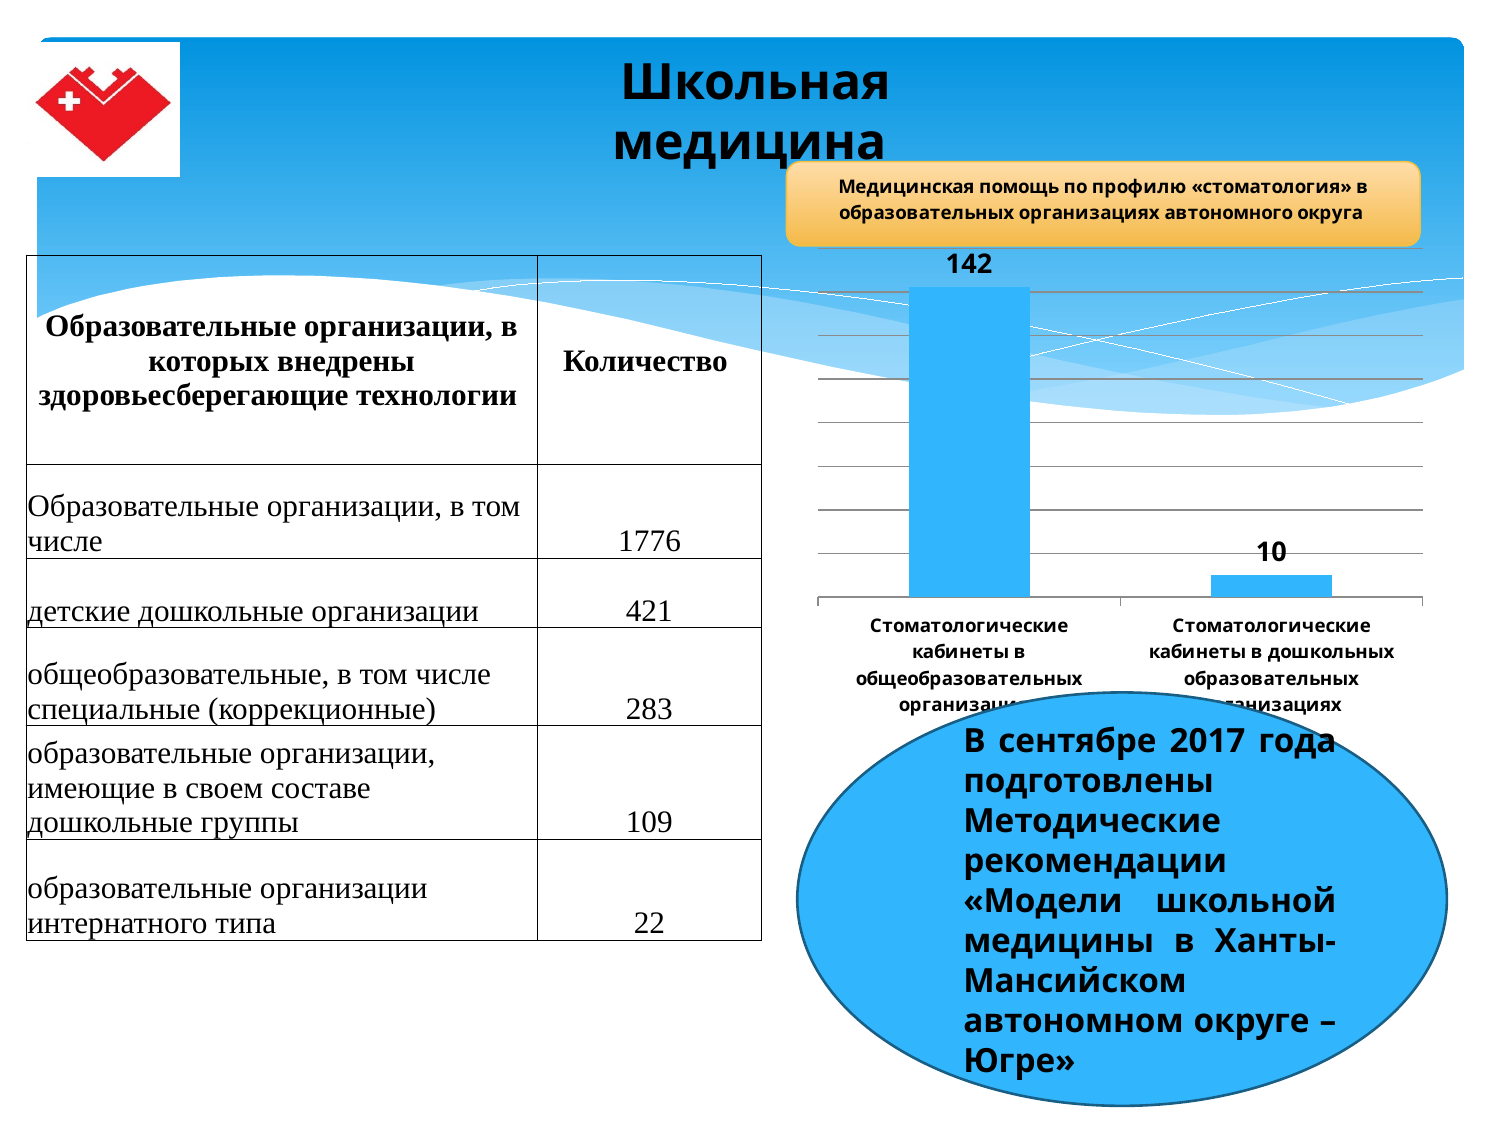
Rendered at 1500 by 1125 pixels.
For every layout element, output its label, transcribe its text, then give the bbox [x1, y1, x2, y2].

title Школьная медицина [466, 68, 1046, 152]
table_header Количество [538, 256, 743, 464]
table_cell образовательные организации интернатного типа [27, 840, 537, 940]
picture [25, 42, 180, 177]
table_cell образовательные организации, имеющие в своем составе дошкольные группы [27, 726, 537, 839]
table_cell Образовательные организации, в том числе [27, 465, 537, 558]
text_box В сентябре 2017 года подготовлены Методические рекомендации «Модели школьной медицины в Ханты-Мансийском автономном округе – Югре» [795, 733, 1449, 1108]
table_cell 421 [538, 559, 743, 627]
table_header Образовательные организации, в которых внедрены здоровьесберегающие технологии [27, 256, 537, 464]
table_cell 283 [538, 628, 743, 725]
table_cell детские дошкольные организации [27, 559, 537, 627]
table_cell 1776 [538, 465, 743, 558]
table_cell 22 [538, 840, 761, 940]
table_cell общеобразовательные, в том числе специальные (коррекционные) [27, 628, 537, 725]
table_cell 109 [538, 726, 761, 839]
chart [749, 160, 1448, 724]
